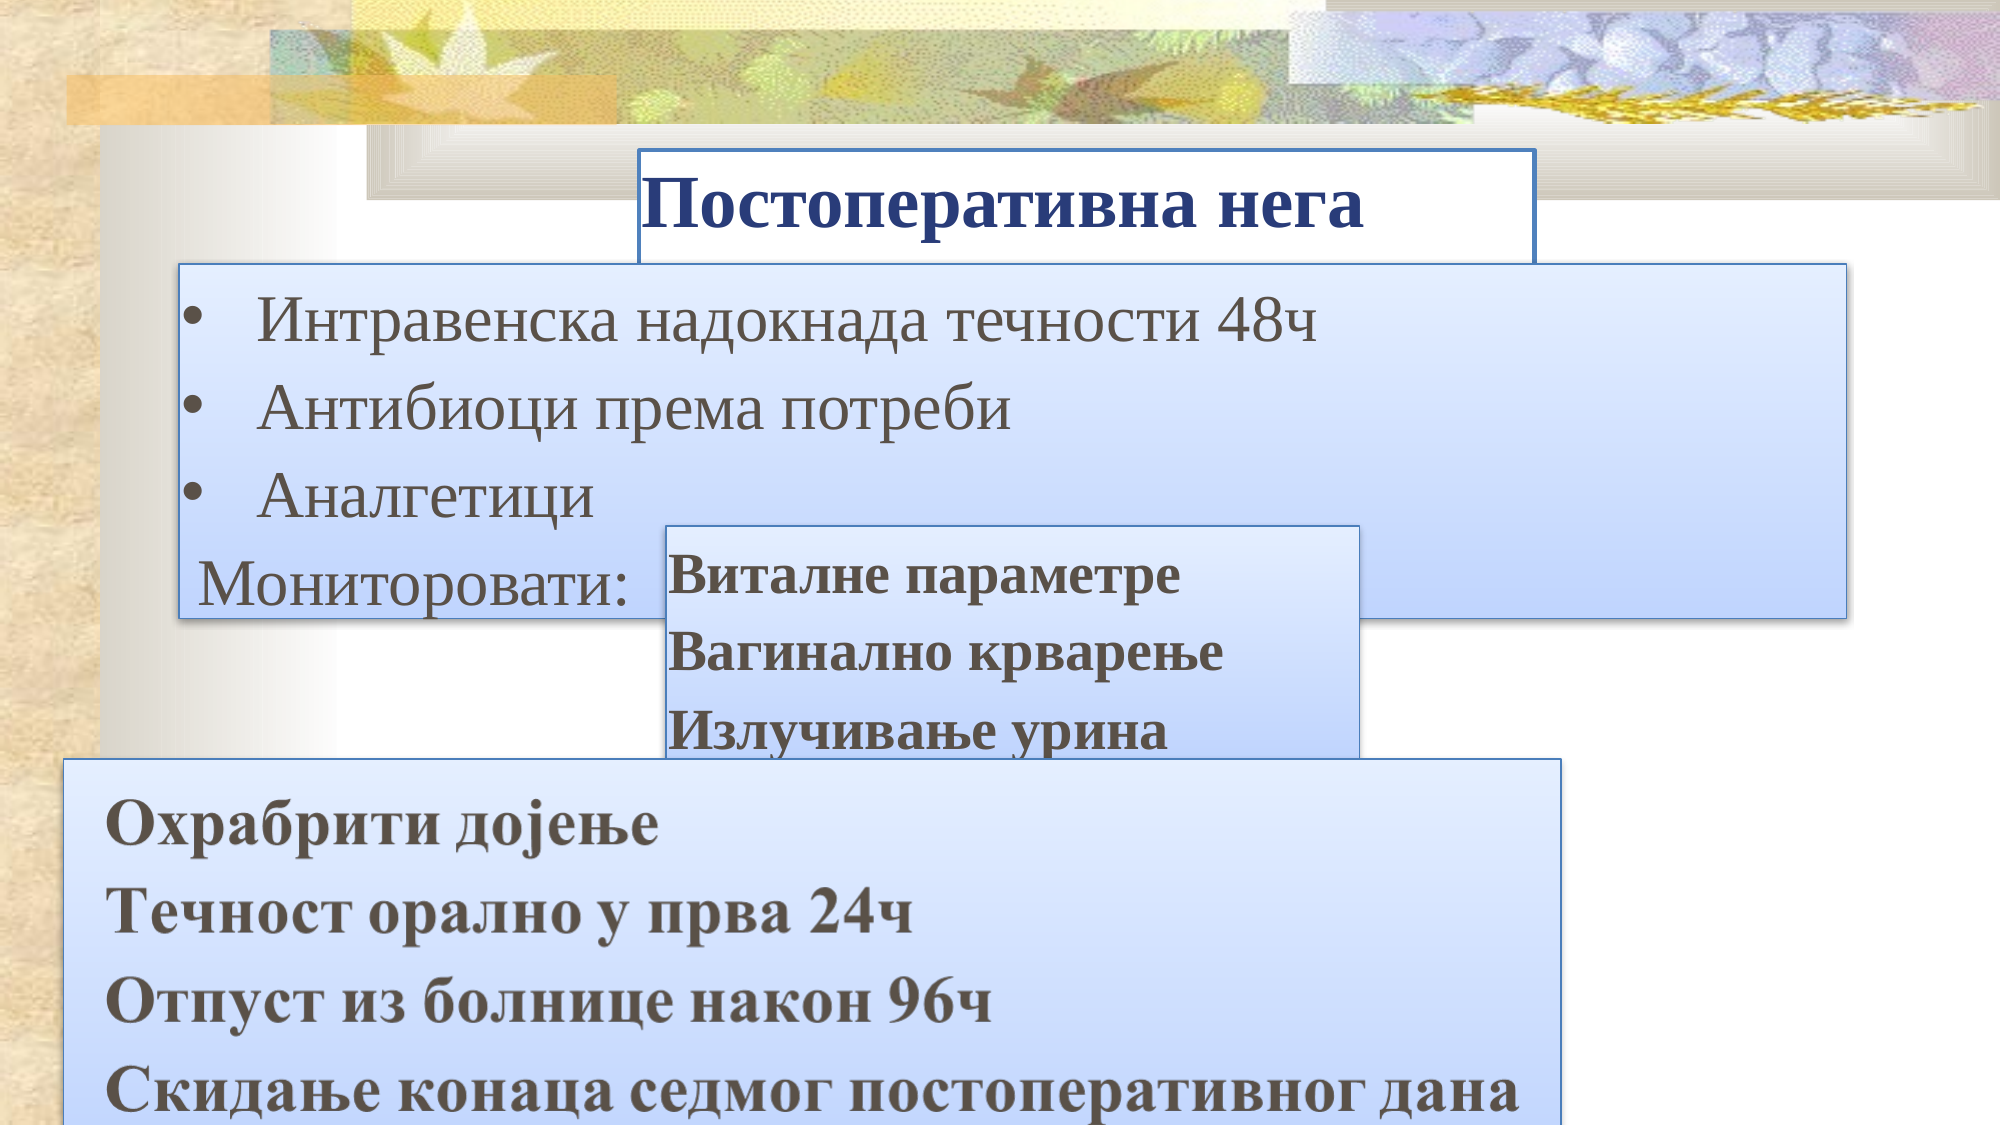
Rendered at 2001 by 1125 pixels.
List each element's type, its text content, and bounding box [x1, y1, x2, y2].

text_box Интравенска надокнада течности 48ч Антибиоци према потреби Аналгетици Мониторовати: [178, 263, 1847, 619]
title Постоперативна нега [637, 148, 1537, 260]
picture [0, 0, 2000, 1125]
text_box Виталне параметре Вагинално крварење Излучивање урина [665, 525, 1360, 756]
